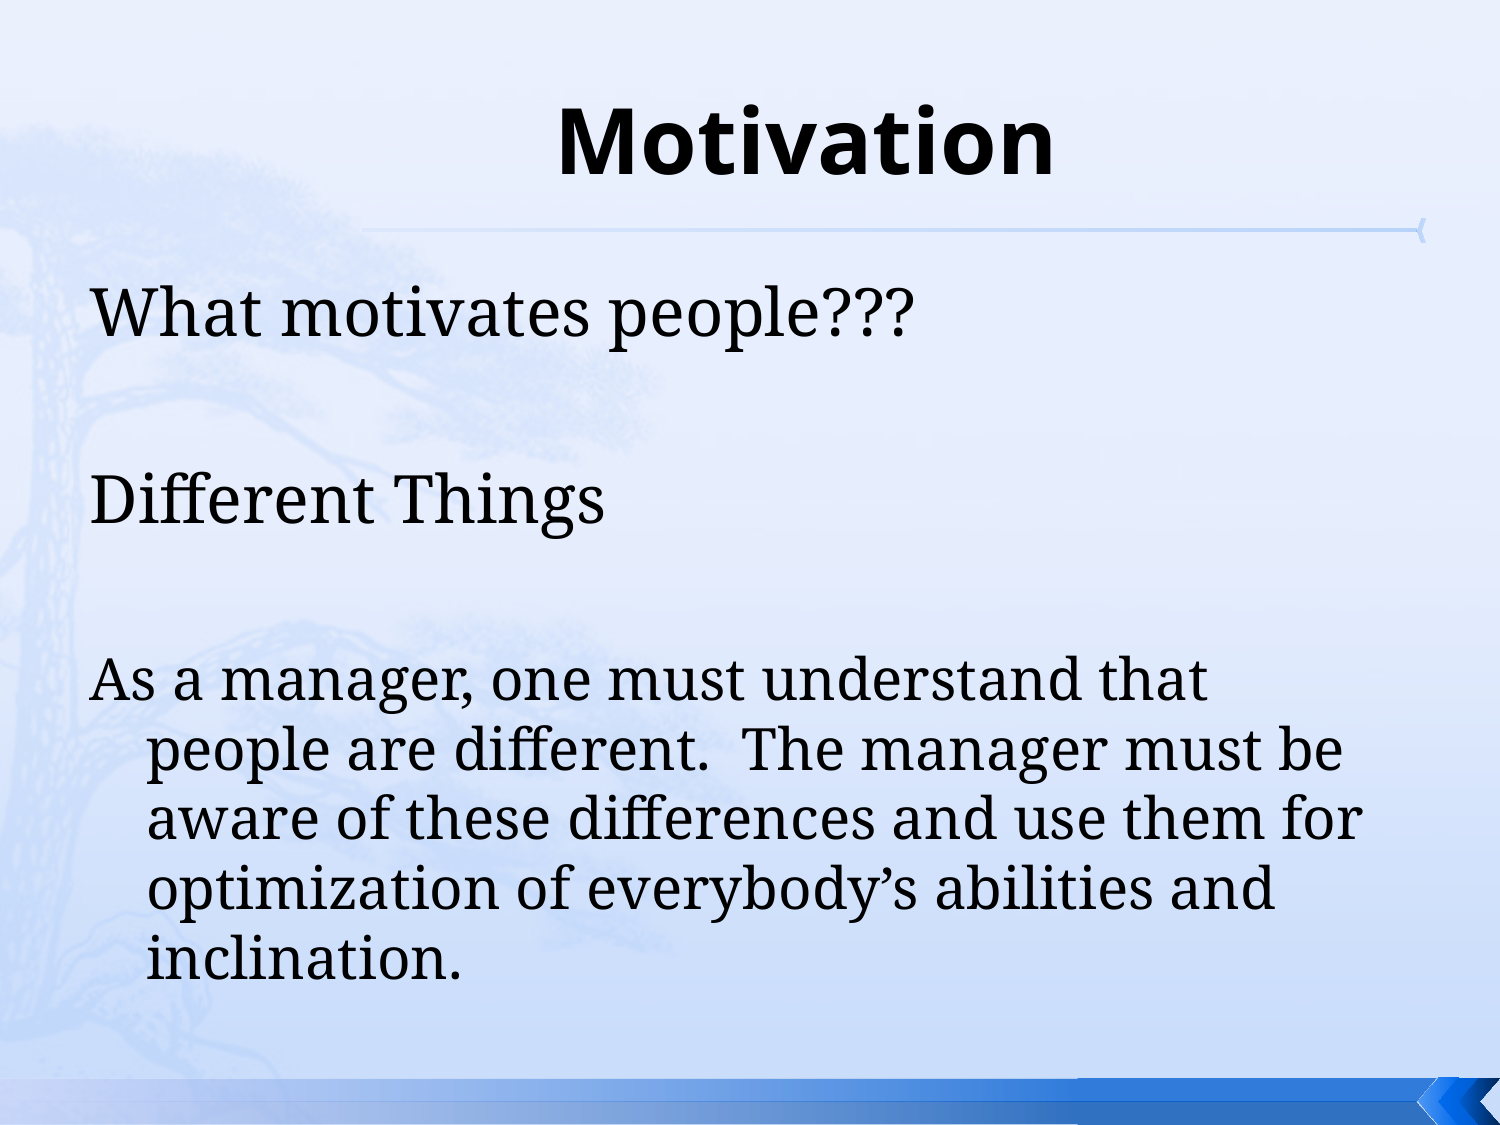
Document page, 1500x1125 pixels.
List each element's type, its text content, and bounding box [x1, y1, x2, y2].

list What motivates people??? Different Things As a manager, one must understand that people are different. The manager must be aware of these differences and use them for optimization of everybody’s abilities and inclination. [75, 262, 1425, 1005]
title Motivation [112, 37, 1500, 238]
